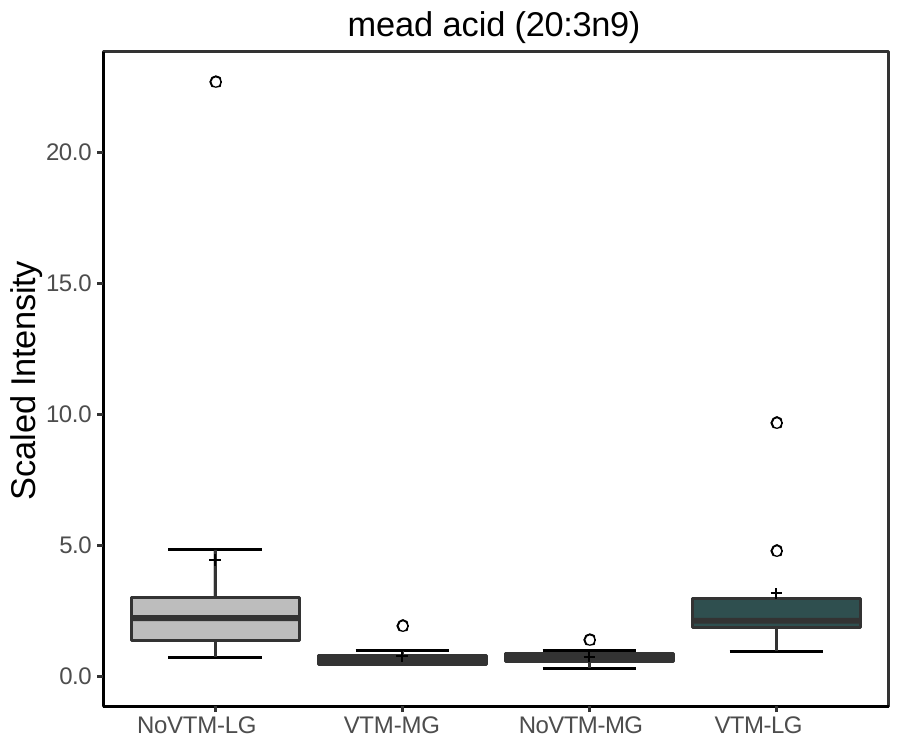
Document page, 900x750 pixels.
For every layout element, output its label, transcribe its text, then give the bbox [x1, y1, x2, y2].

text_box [97, 50, 891, 713]
slide_number NoVTM-LG [134, 721, 288, 750]
text_box VTM-MG [341, 721, 463, 738]
text_box NoVTM-MG [516, 721, 646, 738]
text_box 5.0 [57, 527, 92, 559]
text_box 20.0 [44, 134, 92, 166]
text_box Scaled Intensity [1, 256, 45, 503]
text_box 15.0 [45, 265, 92, 297]
text_box 10.0 [45, 396, 92, 428]
footer 0.0 [57, 661, 95, 750]
text_box mead acid (20:3n9) [345, 0, 646, 44]
text_box VTM-LG [712, 721, 804, 738]
